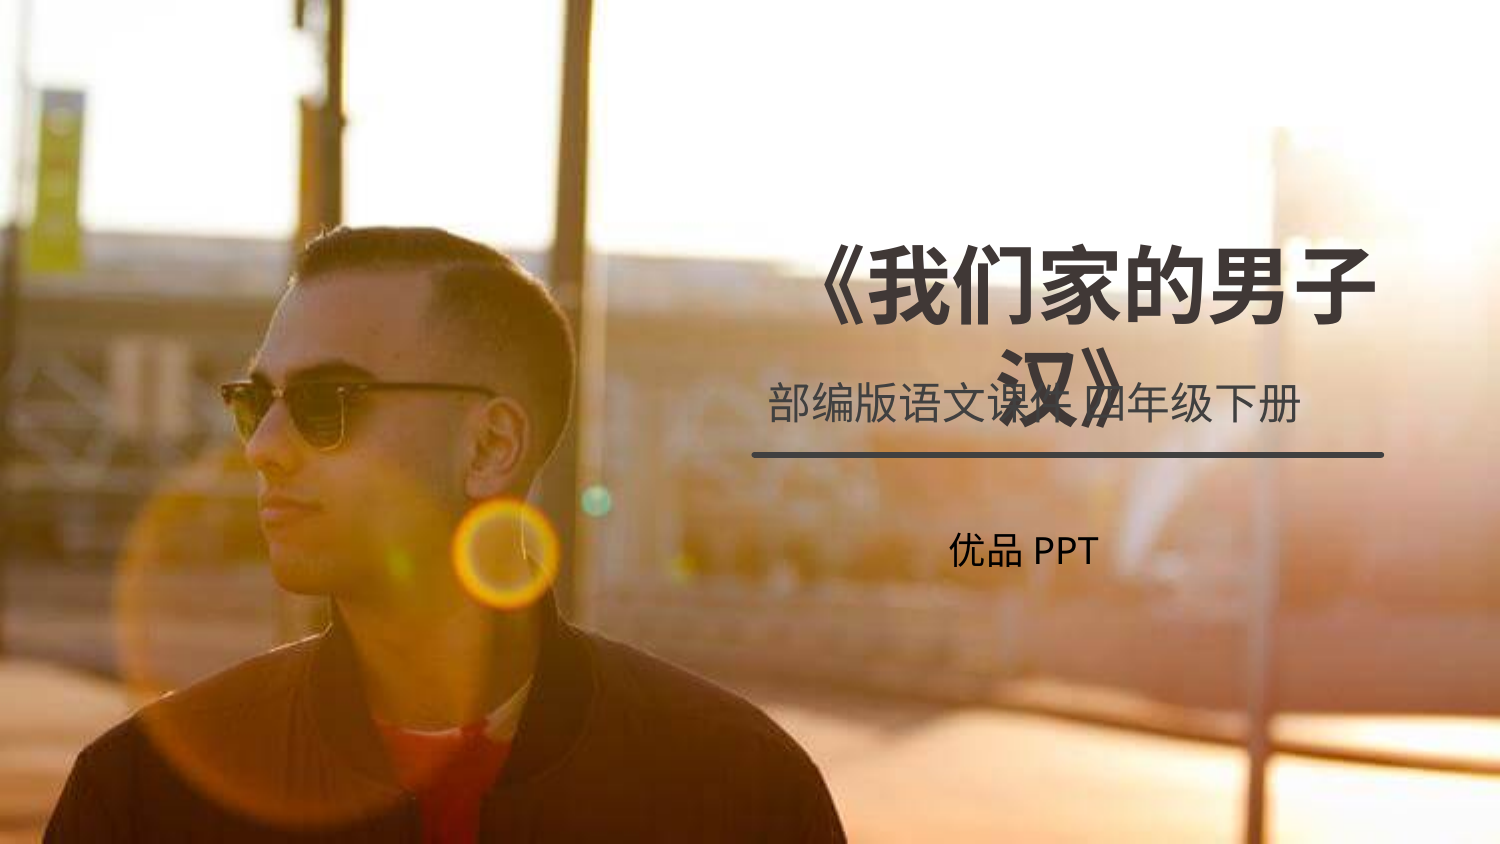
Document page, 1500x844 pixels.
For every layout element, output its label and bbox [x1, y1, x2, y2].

picture [0, 0, 1500, 844]
text_box [691, 224, 1469, 458]
